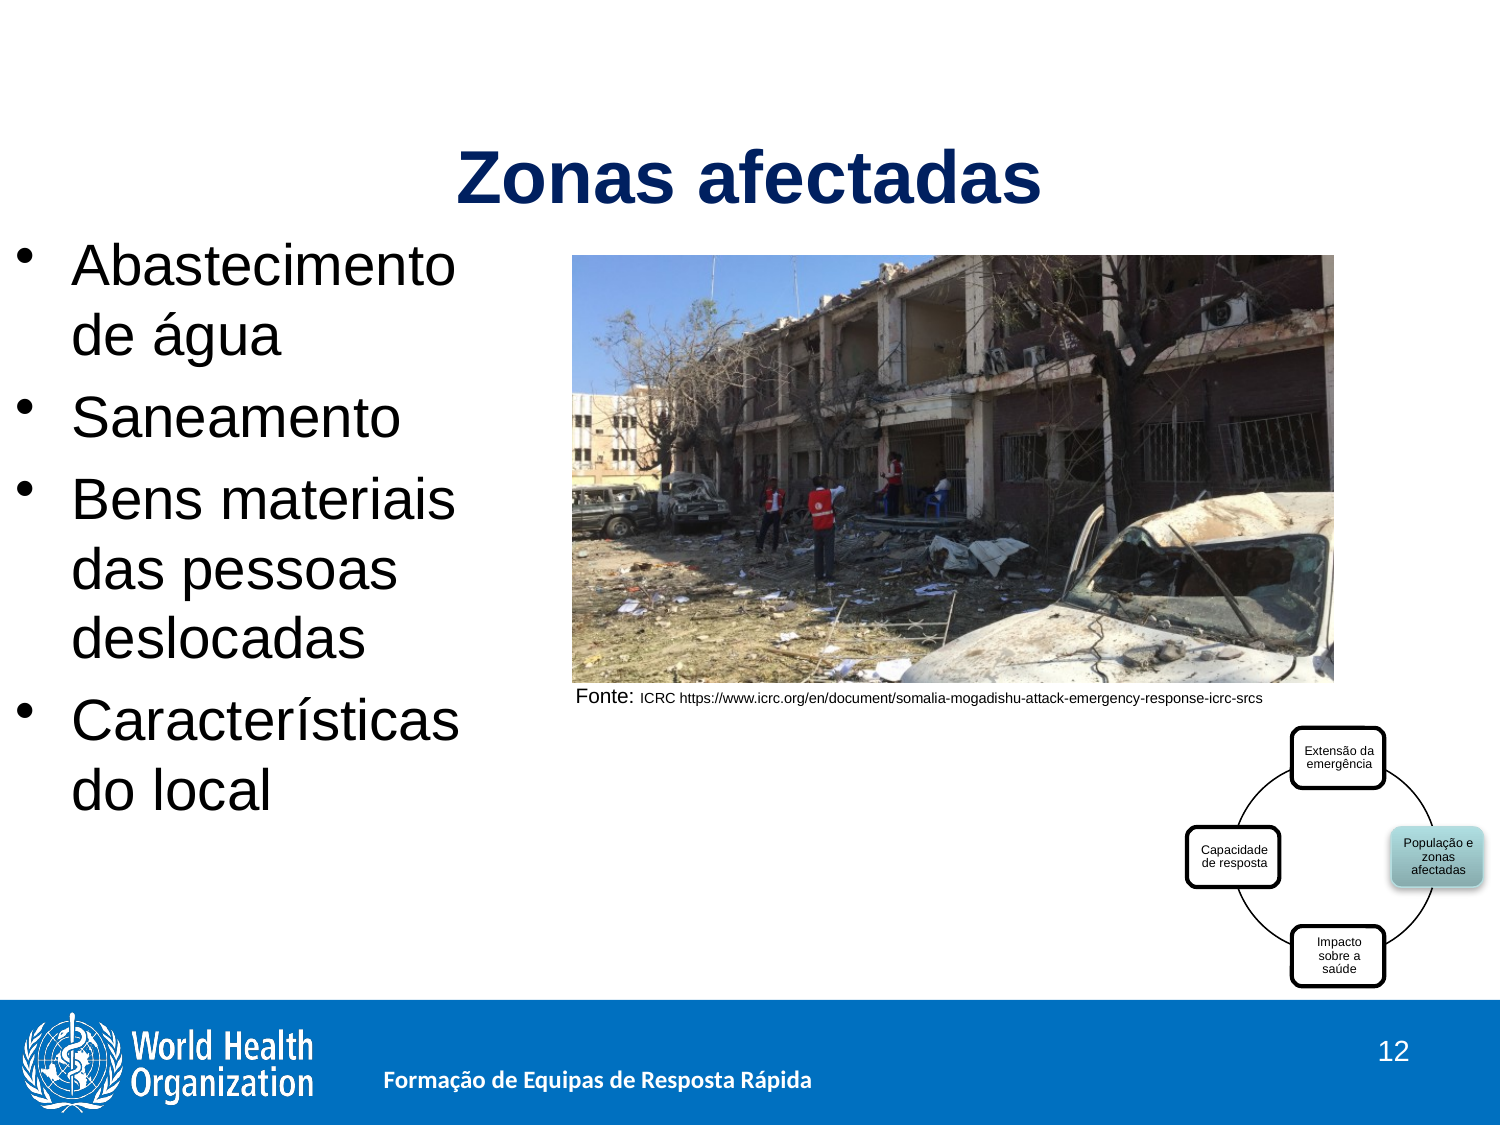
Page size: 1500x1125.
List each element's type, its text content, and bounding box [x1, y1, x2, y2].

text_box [1186, 727, 1490, 987]
slide_number 12 [1074, 1024, 1425, 1103]
text_box Fonte: ICRC https://www.icrc.org/en/document/somalia-mogadishu-attack-emergency-response-icrc-srcs [560, 675, 1311, 716]
title Zonas afectadas [29, 115, 1471, 232]
picture [21, 1012, 313, 1113]
picture [572, 255, 1334, 683]
list Abastecimento de água Saneamento Bens materiais das pessoas deslocadas Características do local [0, 219, 520, 799]
